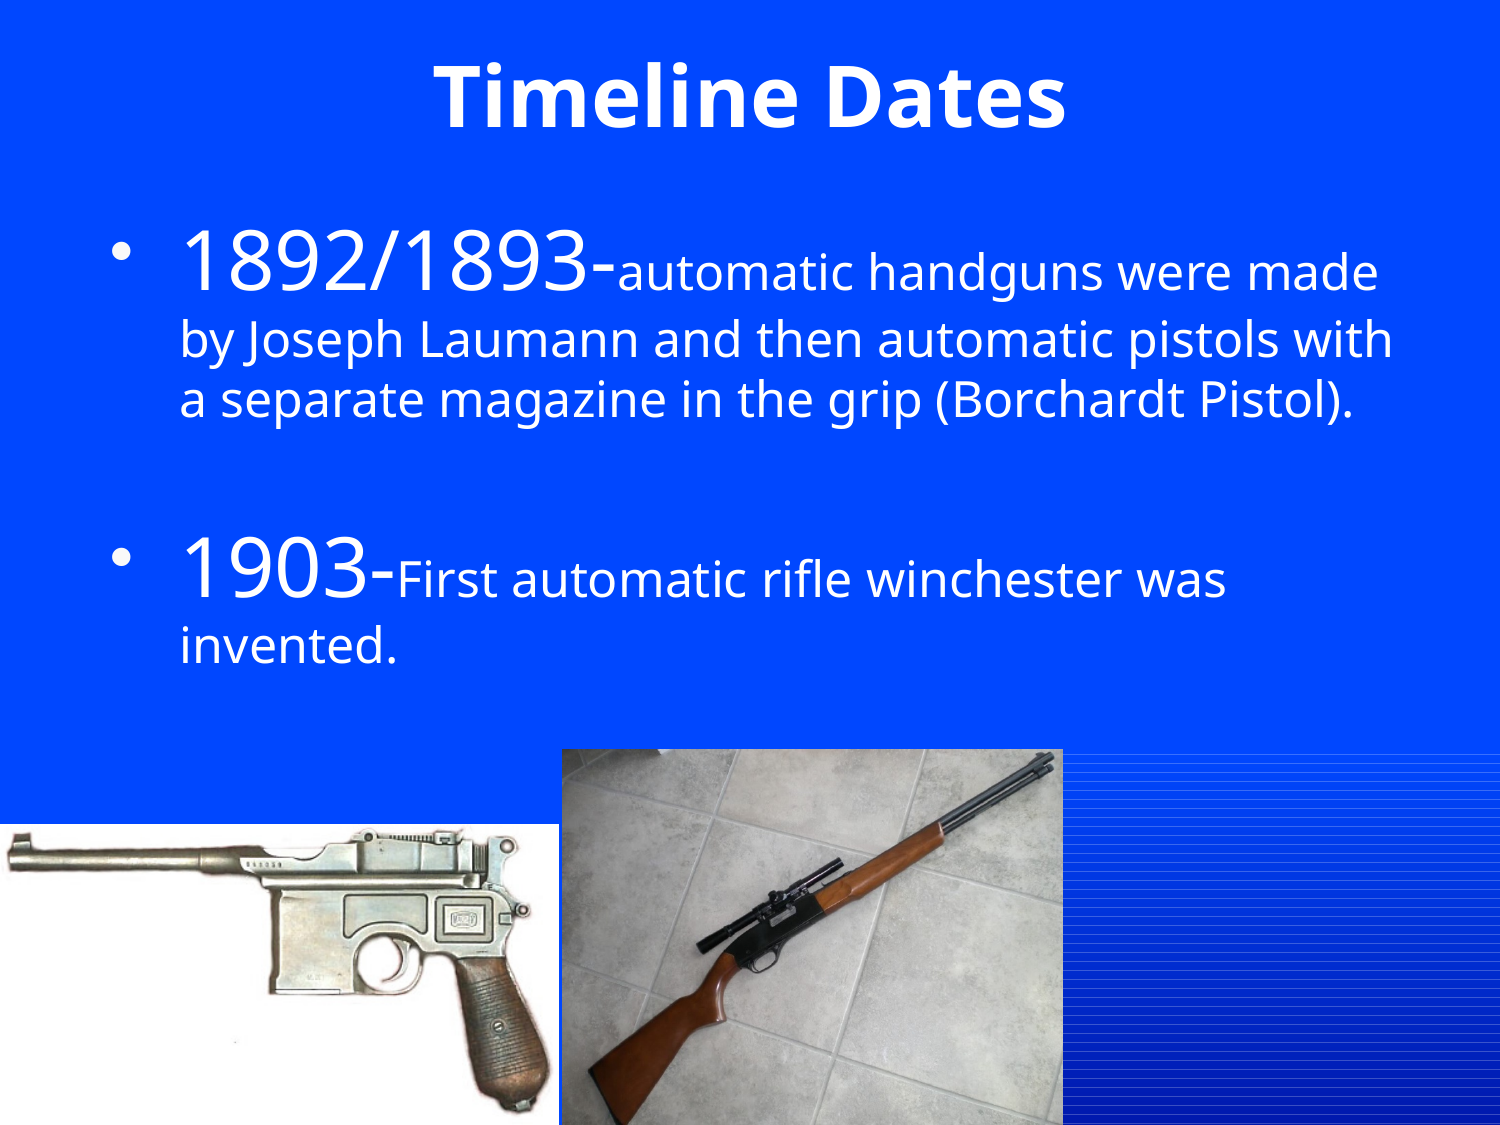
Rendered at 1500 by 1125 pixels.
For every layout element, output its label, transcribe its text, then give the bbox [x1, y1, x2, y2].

title Timeline Dates [75, 0, 1425, 188]
list 1892/1893-automatic handguns were made by Joseph Laumann and then automatic pistols with a separate magazine in the grip (Borchardt Pistol). 1903-First automatic rifle winchester was invented. [75, 200, 1425, 973]
picture [562, 749, 1063, 1125]
picture [0, 824, 559, 1125]
